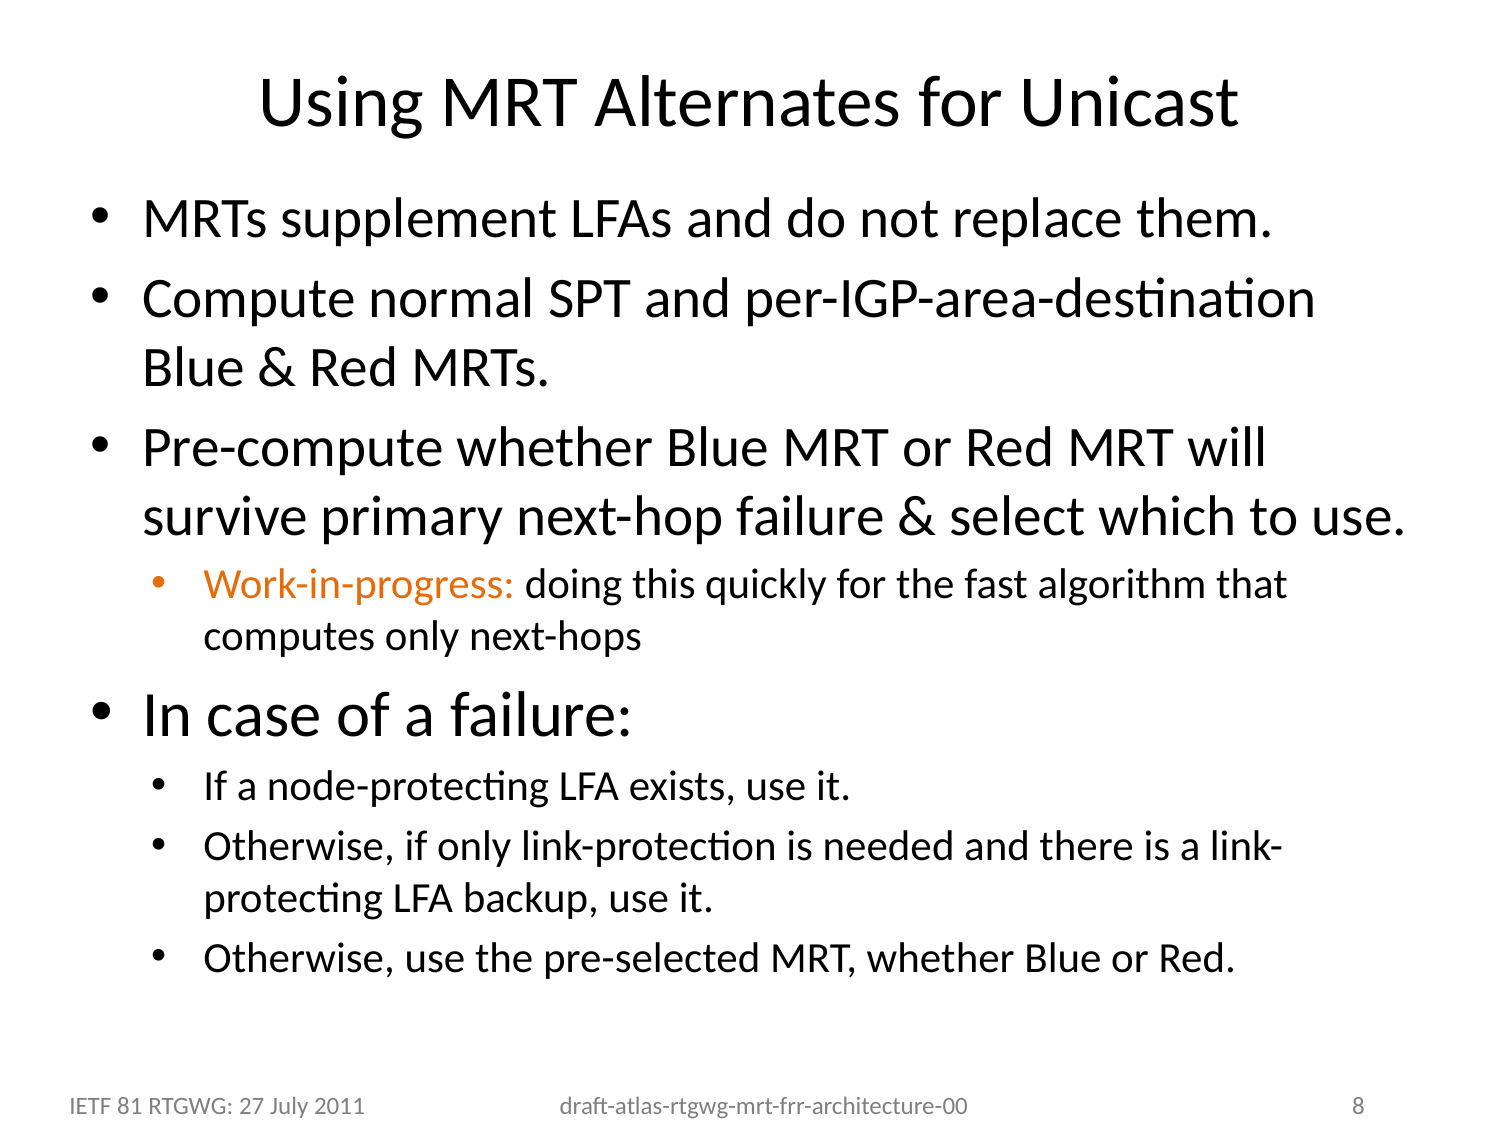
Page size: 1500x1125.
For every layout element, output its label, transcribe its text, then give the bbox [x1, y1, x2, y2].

list MRTs supplement LFAs and do not replace them. Compute normal SPT and per-IGP-area-destination Blue & Red MRTs. Pre-compute whether Blue MRT or Red MRT will survive primary next-hop failure & select which to use. Work-in-progress: doing this quickly for the fast algorithm that computes only next-hops In case of a failure: If a node-protecting LFA exists, use it. Otherwise, if only link-protection is needed and there is a link-protecting LFA backup, use it. Otherwise, use the pre-selected MRT, whether Blue or Red. [75, 172, 1425, 1005]
title Using MRT Alternates for Unicast [75, 45, 1425, 149]
